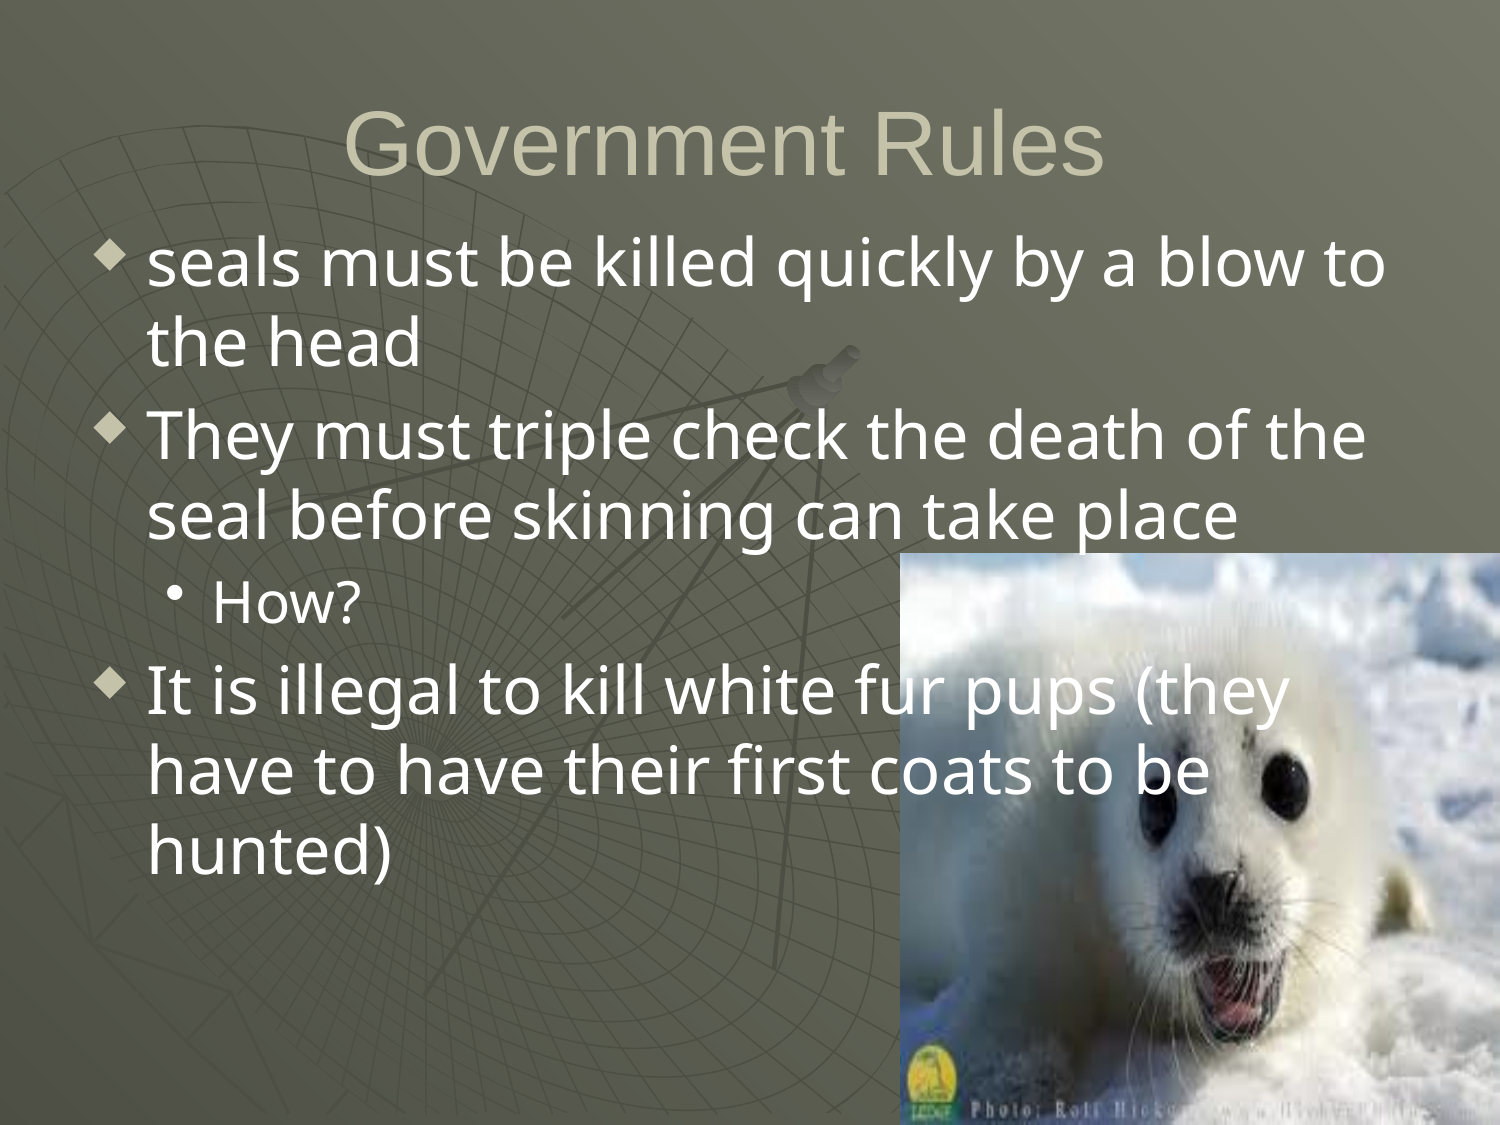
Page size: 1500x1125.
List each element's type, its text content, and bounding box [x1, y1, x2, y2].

list seals must be killed quickly by a blow to the head They must triple check the death of the seal before skinning can take place How? It is illegal to kill white fur pups (they have to have their first coats to be hunted) [74, 212, 1426, 956]
picture [899, 552, 1500, 1125]
title Government Rules [74, 45, 1426, 212]
